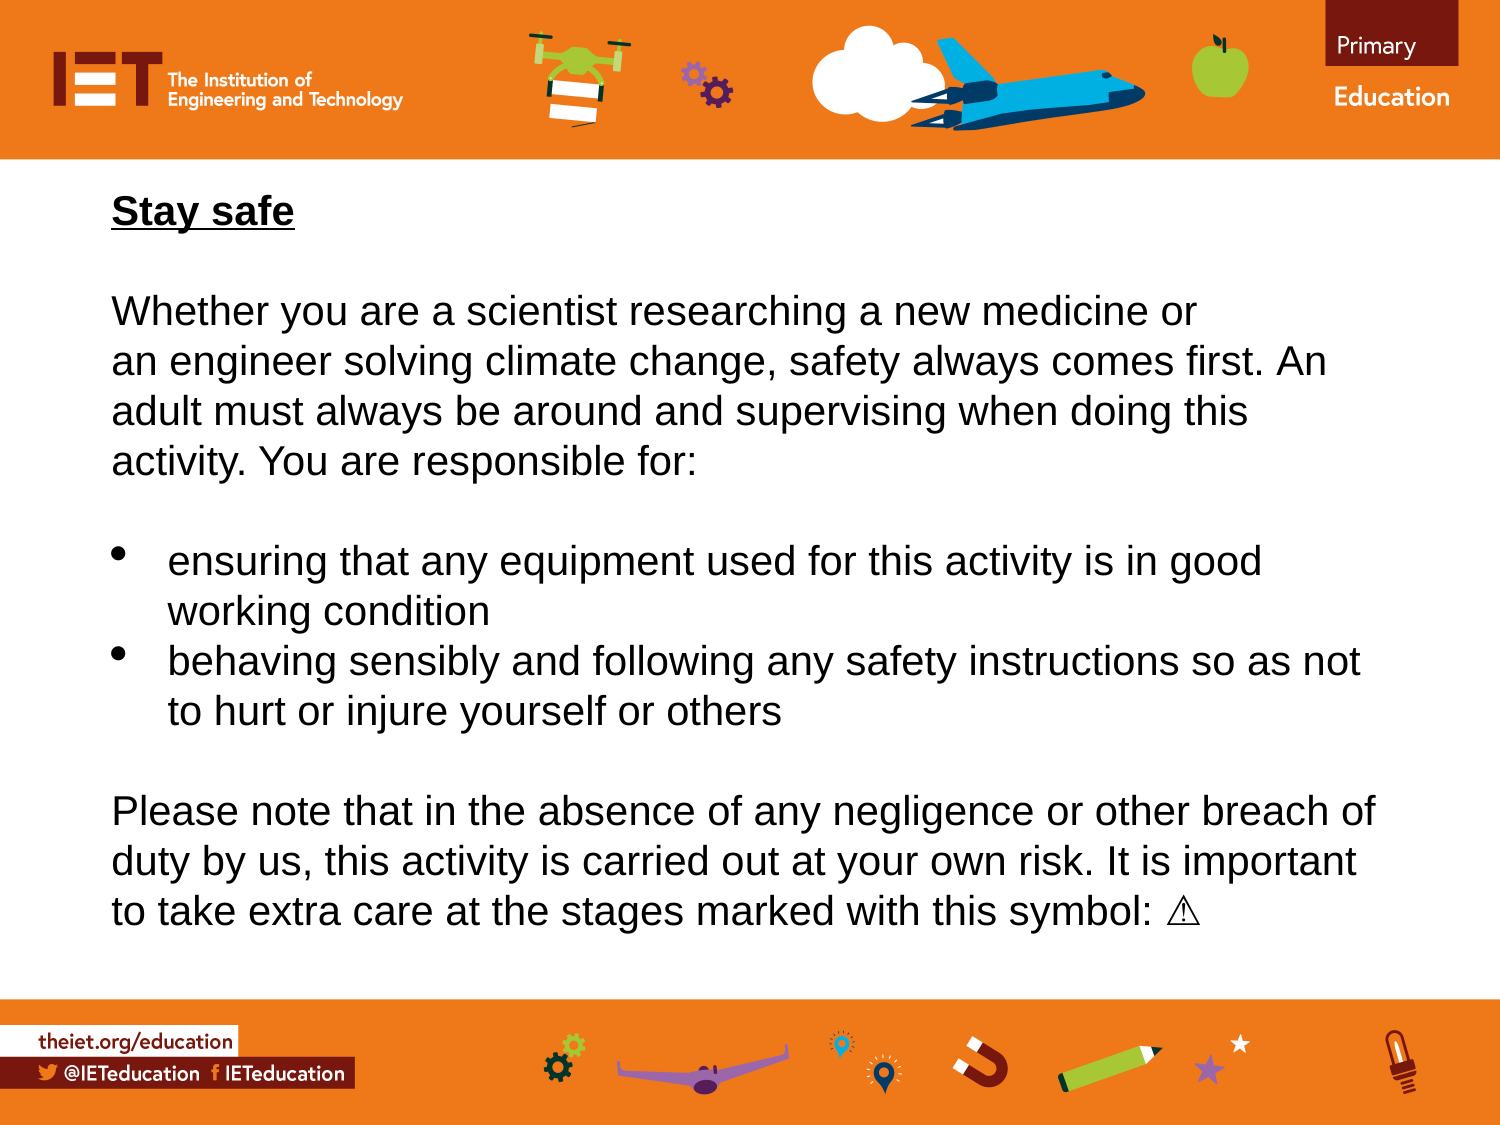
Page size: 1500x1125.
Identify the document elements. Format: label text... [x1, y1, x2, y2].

text_box Stay safe Whether you are a scientist researching a new medicine or an engineer solving climate change, safety always comes first. An adult must always be around and supervising when doing this activity. You are responsible for: ensuring that any equipment used for this activity is in good working condition behaving sensibly and following any safety instructions so as not to hurt or injure yourself or others Please note that in the absence of any negligence or other breach of duty by us, this activity is carried out at your own risk. It is important to take extra care at the stages marked with this symbol: ⚠ [96, 176, 1404, 942]
picture [0, 0, 1500, 1125]
